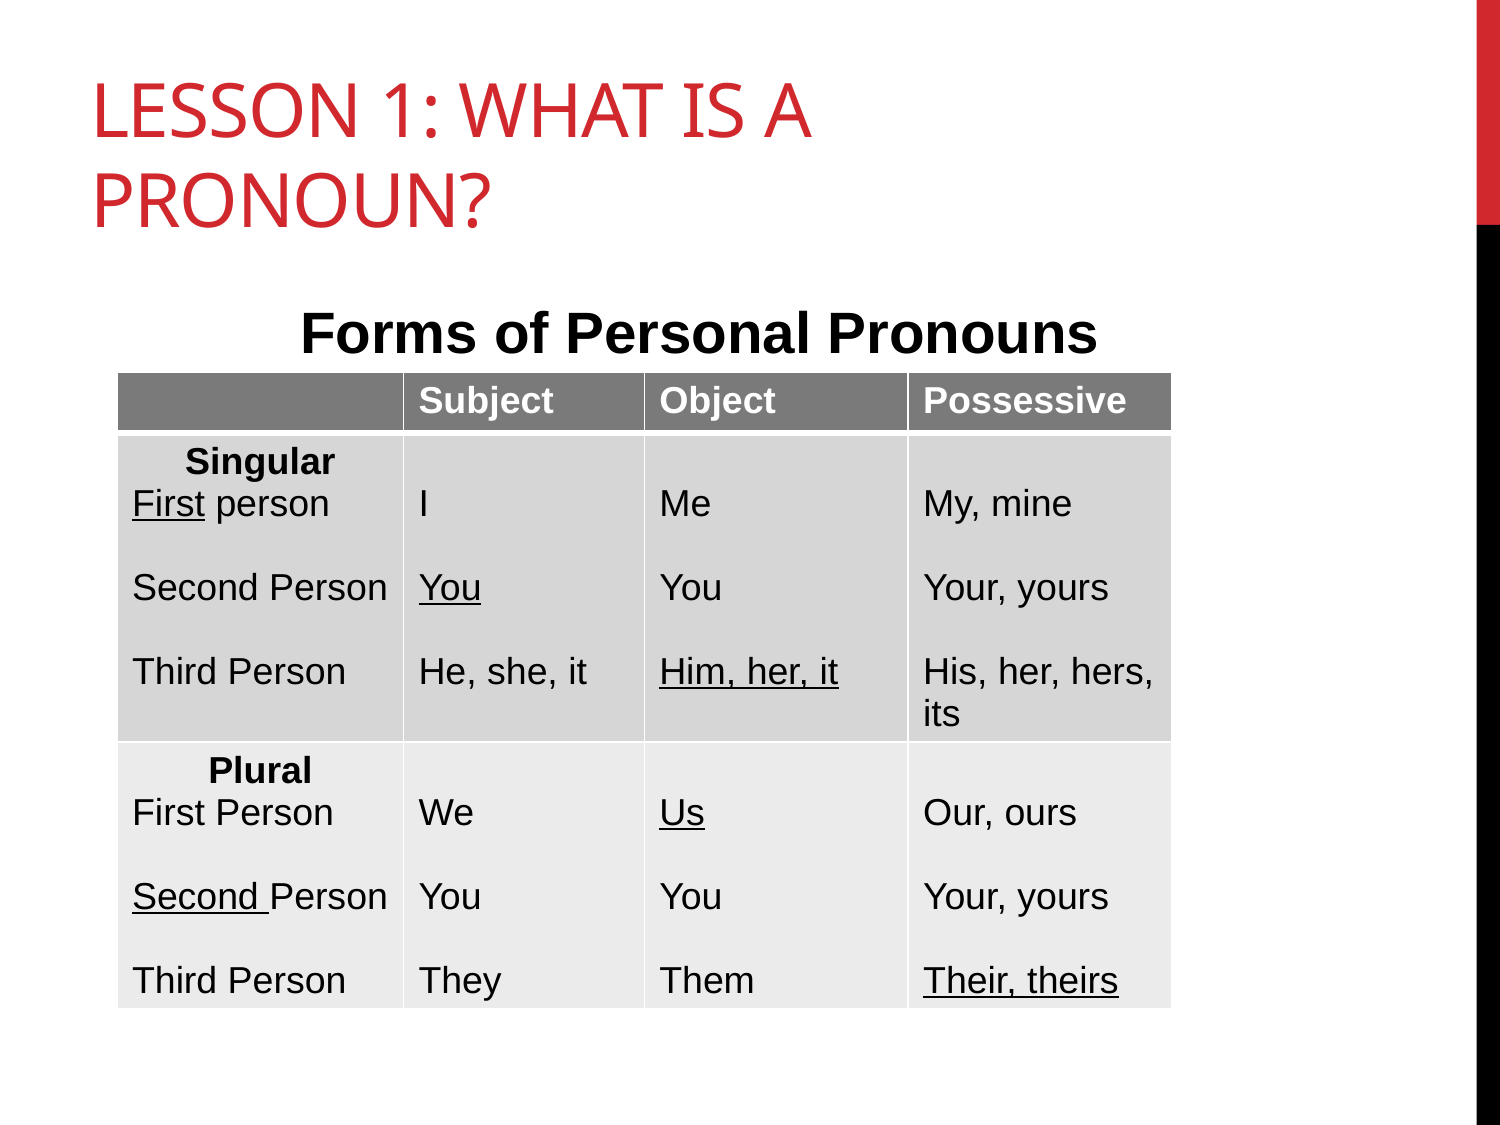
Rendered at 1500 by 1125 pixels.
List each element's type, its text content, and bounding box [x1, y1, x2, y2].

table_header [118, 373, 403, 430]
title Lesson 1: What is a Pronoun? [75, 25, 1025, 250]
table_cell Plural First Person Second Person Third Person [118, 743, 403, 1008]
table_header Object [645, 373, 907, 430]
table_cell My, mine Your, yours His, her, hers, its [909, 436, 1171, 741]
table_cell Us You Them [645, 743, 907, 1008]
list Forms of Personal Pronouns [75, 287, 1325, 1005]
table_cell Our, ours Your, yours Their, theirs [909, 743, 1171, 1008]
table_cell I You He, she, it [404, 436, 644, 741]
table_cell We You They [404, 743, 644, 1008]
table_cell Singular First person Second Person Third Person [118, 436, 403, 741]
table_header Subject [404, 373, 644, 430]
table_header Possessive [909, 373, 1171, 430]
table_cell Me You Him, her, it [645, 436, 907, 741]
